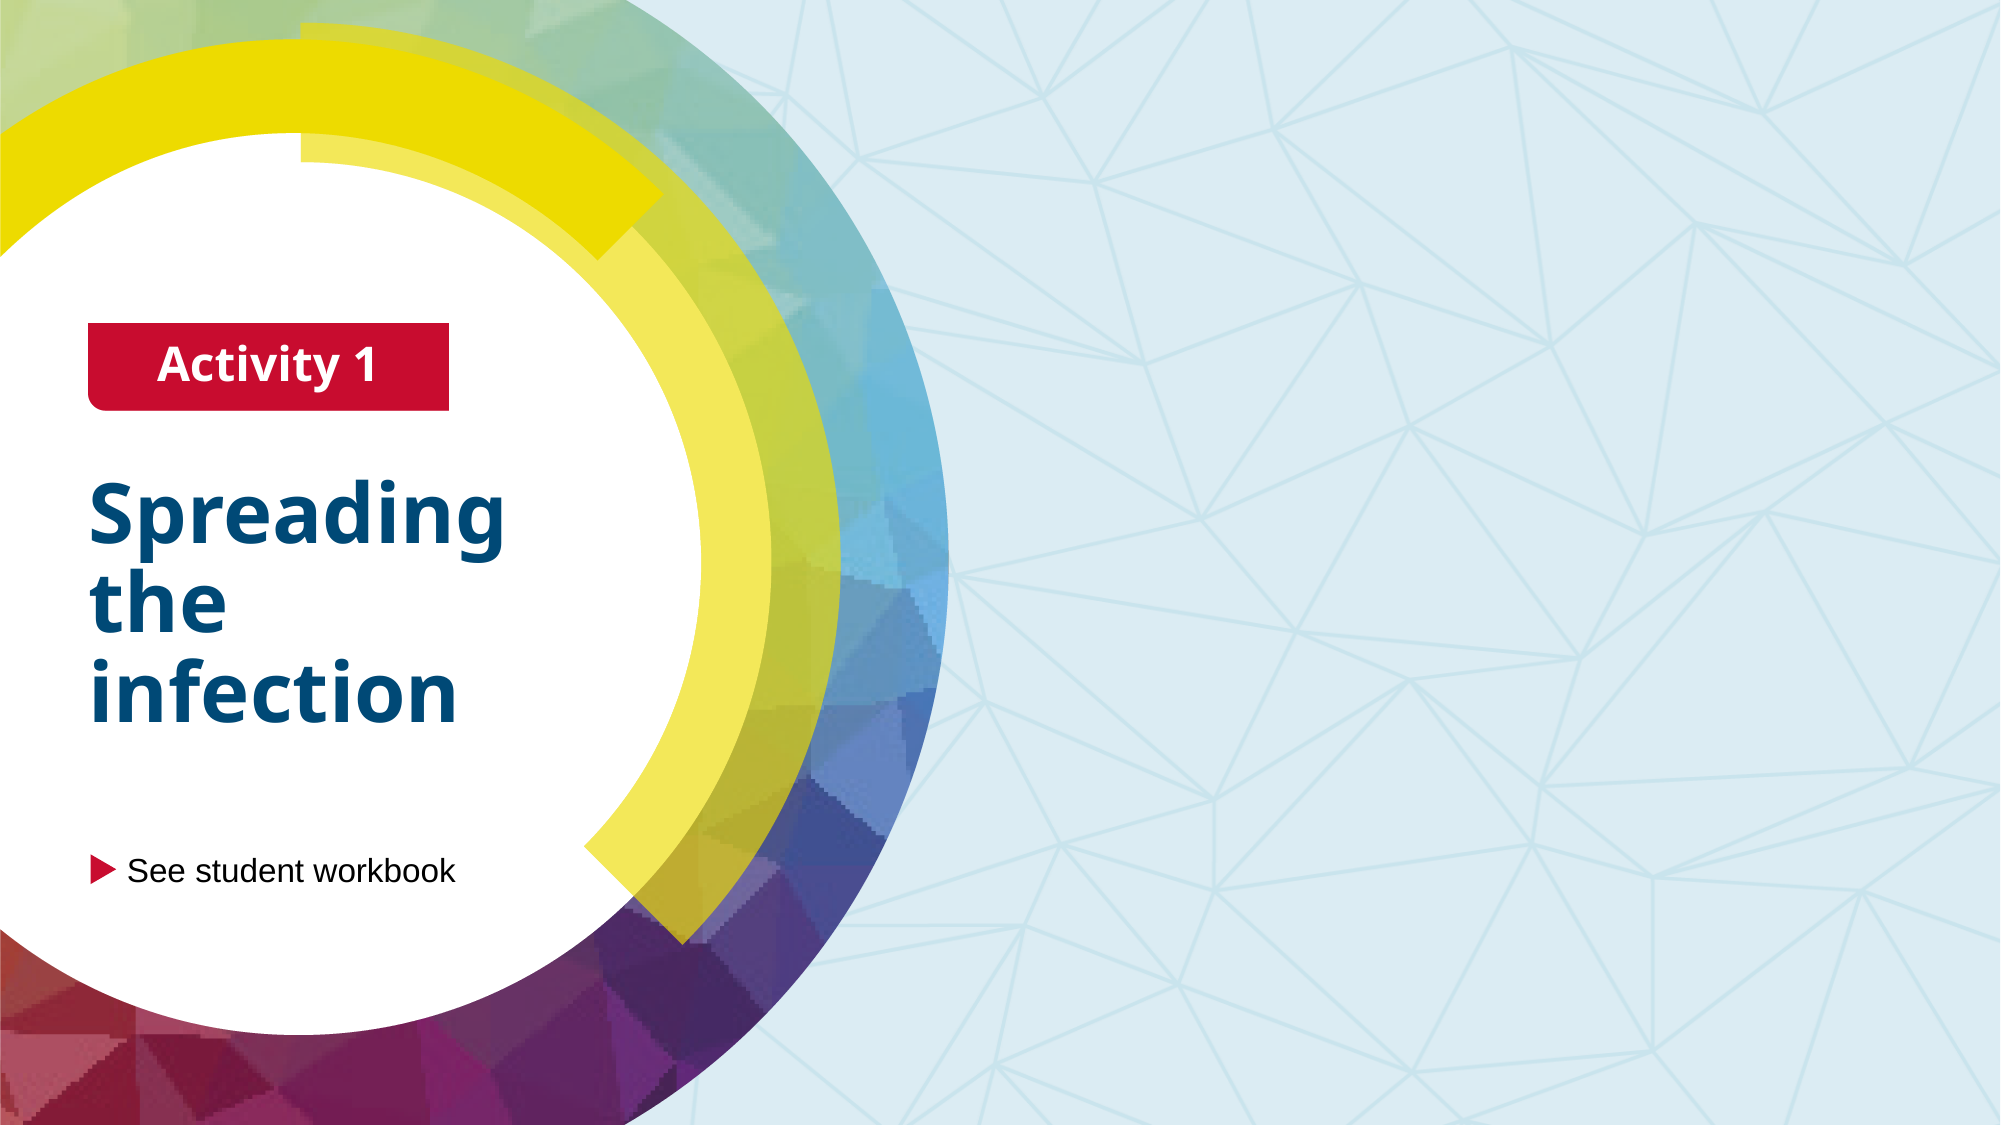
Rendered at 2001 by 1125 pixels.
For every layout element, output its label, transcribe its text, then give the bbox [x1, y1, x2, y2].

title Spreading the infection [88, 471, 620, 742]
list Activity 1 [88, 323, 449, 410]
picture [0, 0, 2001, 1125]
list See student workbook [126, 802, 680, 890]
